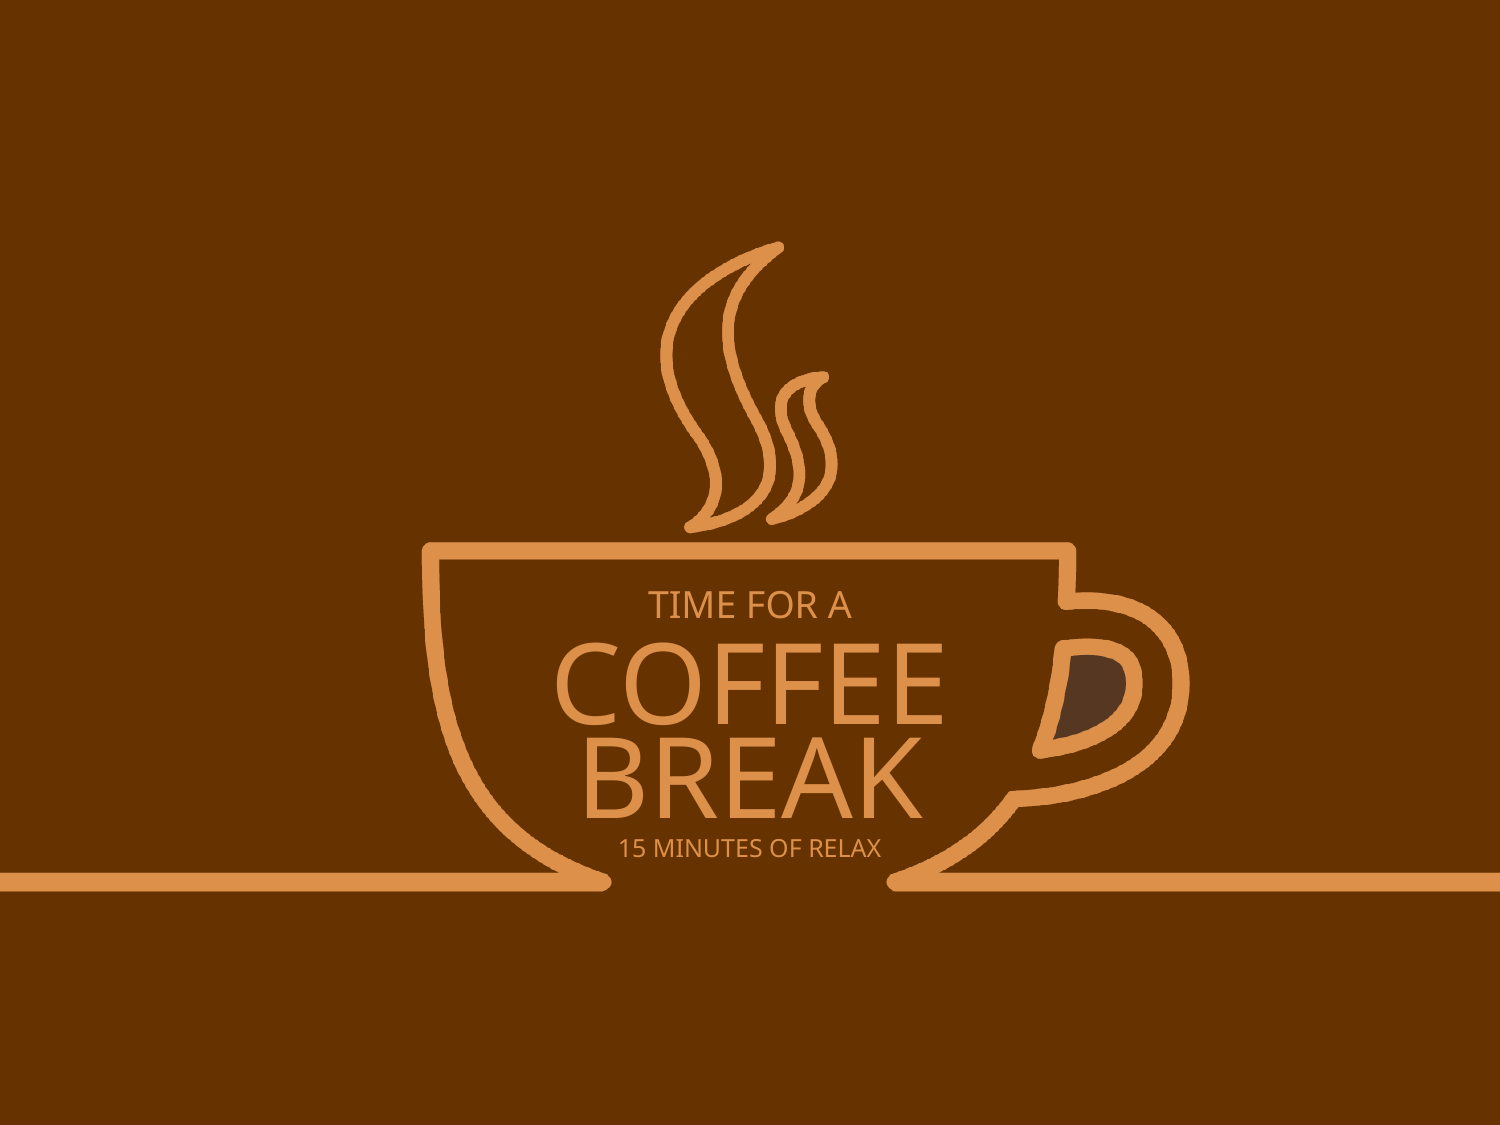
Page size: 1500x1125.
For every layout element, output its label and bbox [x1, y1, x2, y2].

picture [0, 187, 1500, 938]
